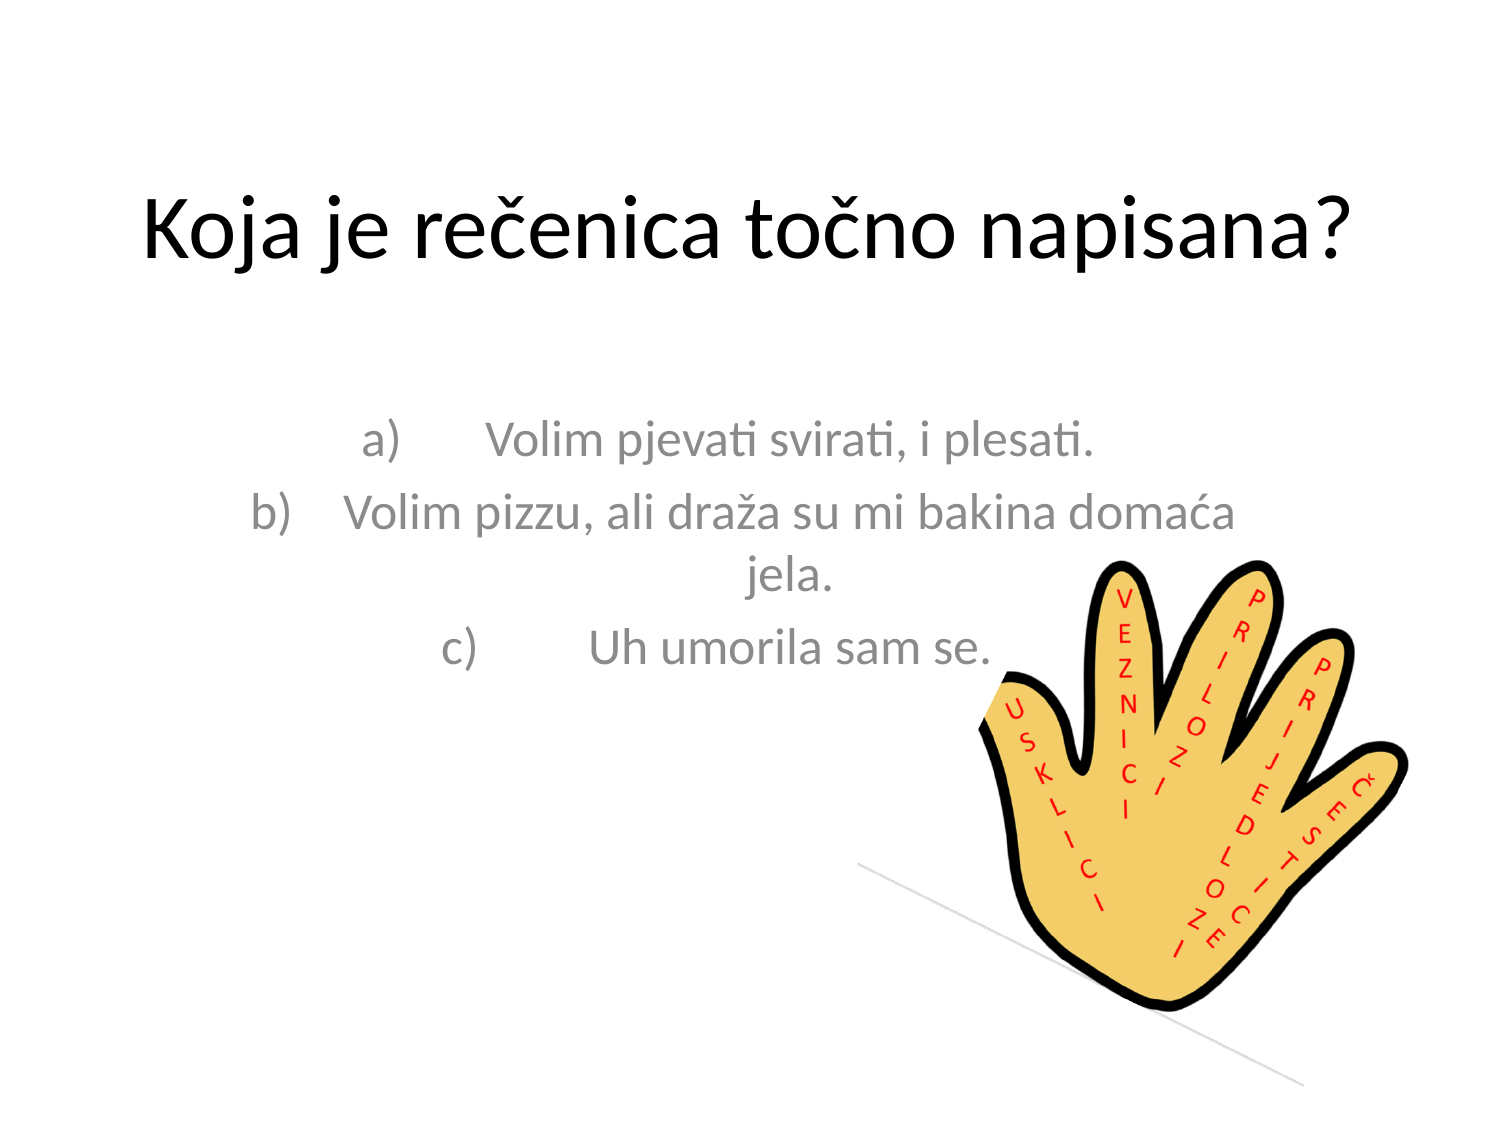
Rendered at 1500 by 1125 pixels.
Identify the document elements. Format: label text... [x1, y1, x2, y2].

subtitle Volim pjevati svirati, i plesati. Volim pizzu, ali draža su mi bakina domaća jela. Uh umorila sam se. [230, 397, 1281, 685]
title Koja je rečenica točno napisana? [112, 101, 1388, 343]
picture [858, 530, 1500, 1086]
